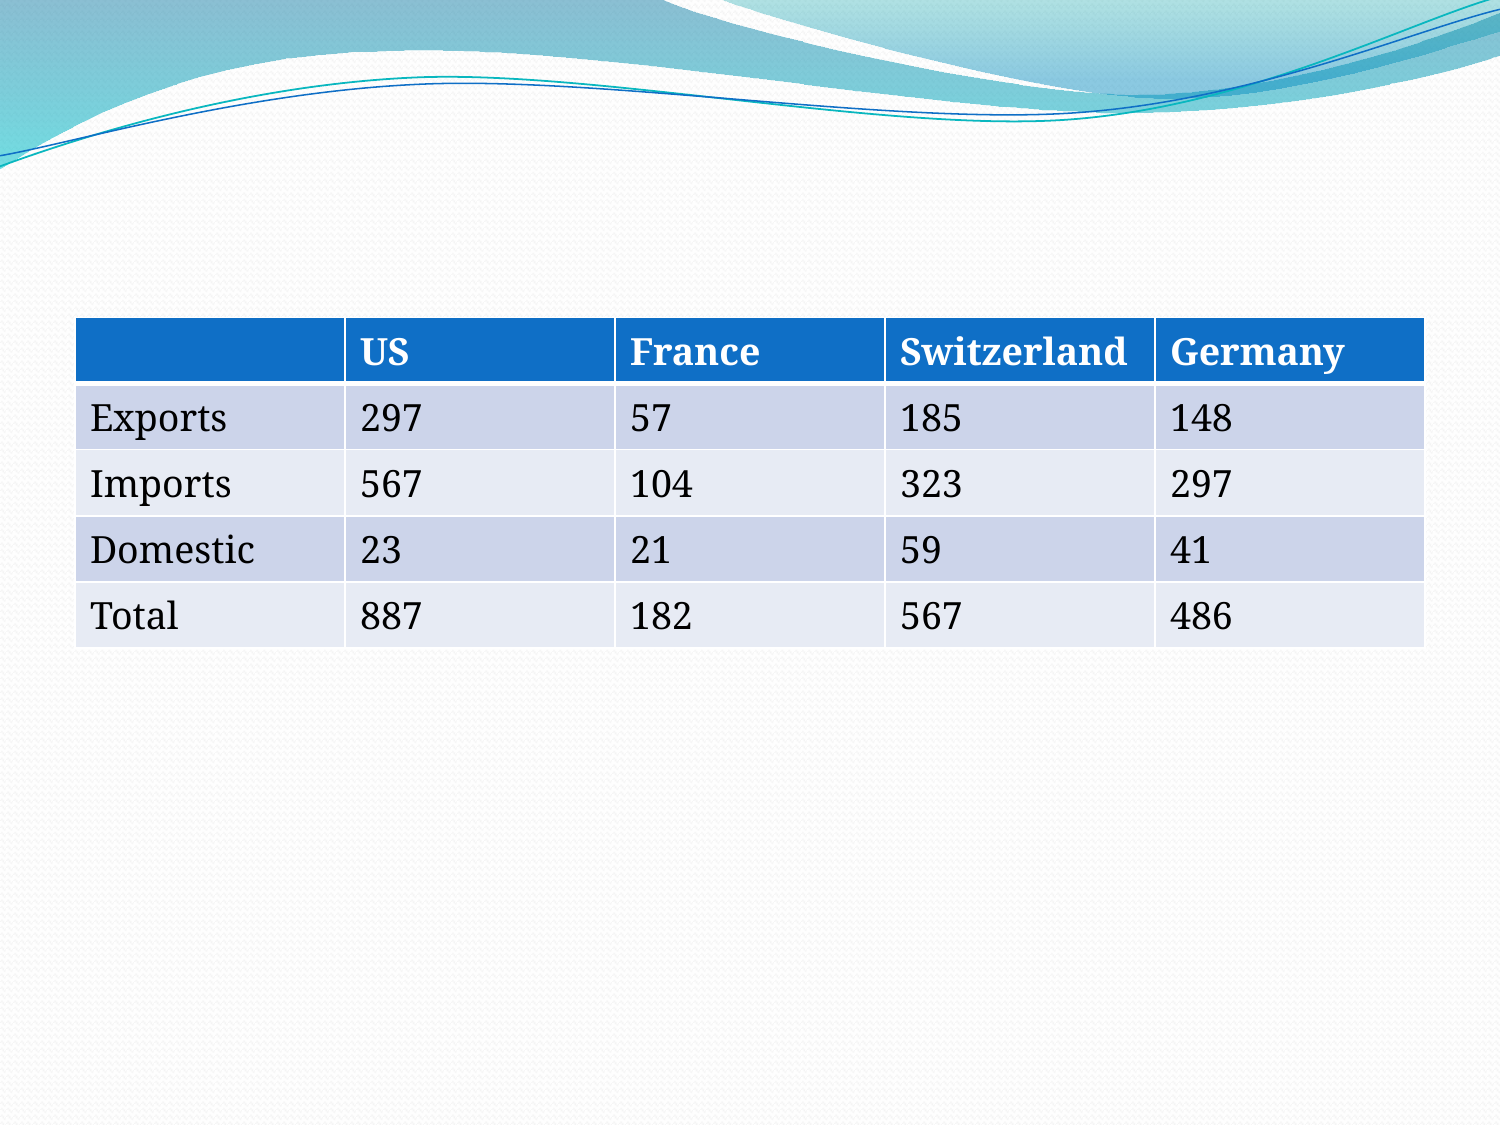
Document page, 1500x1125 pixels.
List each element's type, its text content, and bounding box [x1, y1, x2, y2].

table_cell 567 [886, 583, 1154, 647]
table_cell 185 [886, 386, 1154, 449]
table_header Switzerland [886, 318, 1154, 381]
table_cell 486 [1156, 583, 1424, 647]
table_cell Exports [76, 386, 344, 449]
table_cell 323 [886, 450, 1154, 515]
table_cell 23 [346, 517, 614, 581]
table_header France [616, 318, 884, 381]
table_header [76, 318, 344, 381]
table_cell 567 [346, 450, 614, 515]
table_cell 887 [346, 583, 614, 647]
table_cell Imports [76, 450, 344, 515]
table_cell Total [76, 583, 344, 647]
table_cell 21 [616, 517, 884, 581]
table_header Germany [1156, 318, 1424, 381]
table_header US [346, 318, 614, 381]
table_cell 104 [616, 450, 884, 515]
table_cell 297 [346, 386, 614, 449]
table_cell Domestic [76, 517, 344, 581]
table_cell 297 [1156, 450, 1424, 515]
table_cell 148 [1156, 386, 1424, 449]
table_cell 57 [616, 386, 884, 449]
table_cell 59 [886, 517, 1154, 581]
table_cell 182 [616, 583, 884, 647]
table_cell 41 [1156, 517, 1424, 581]
